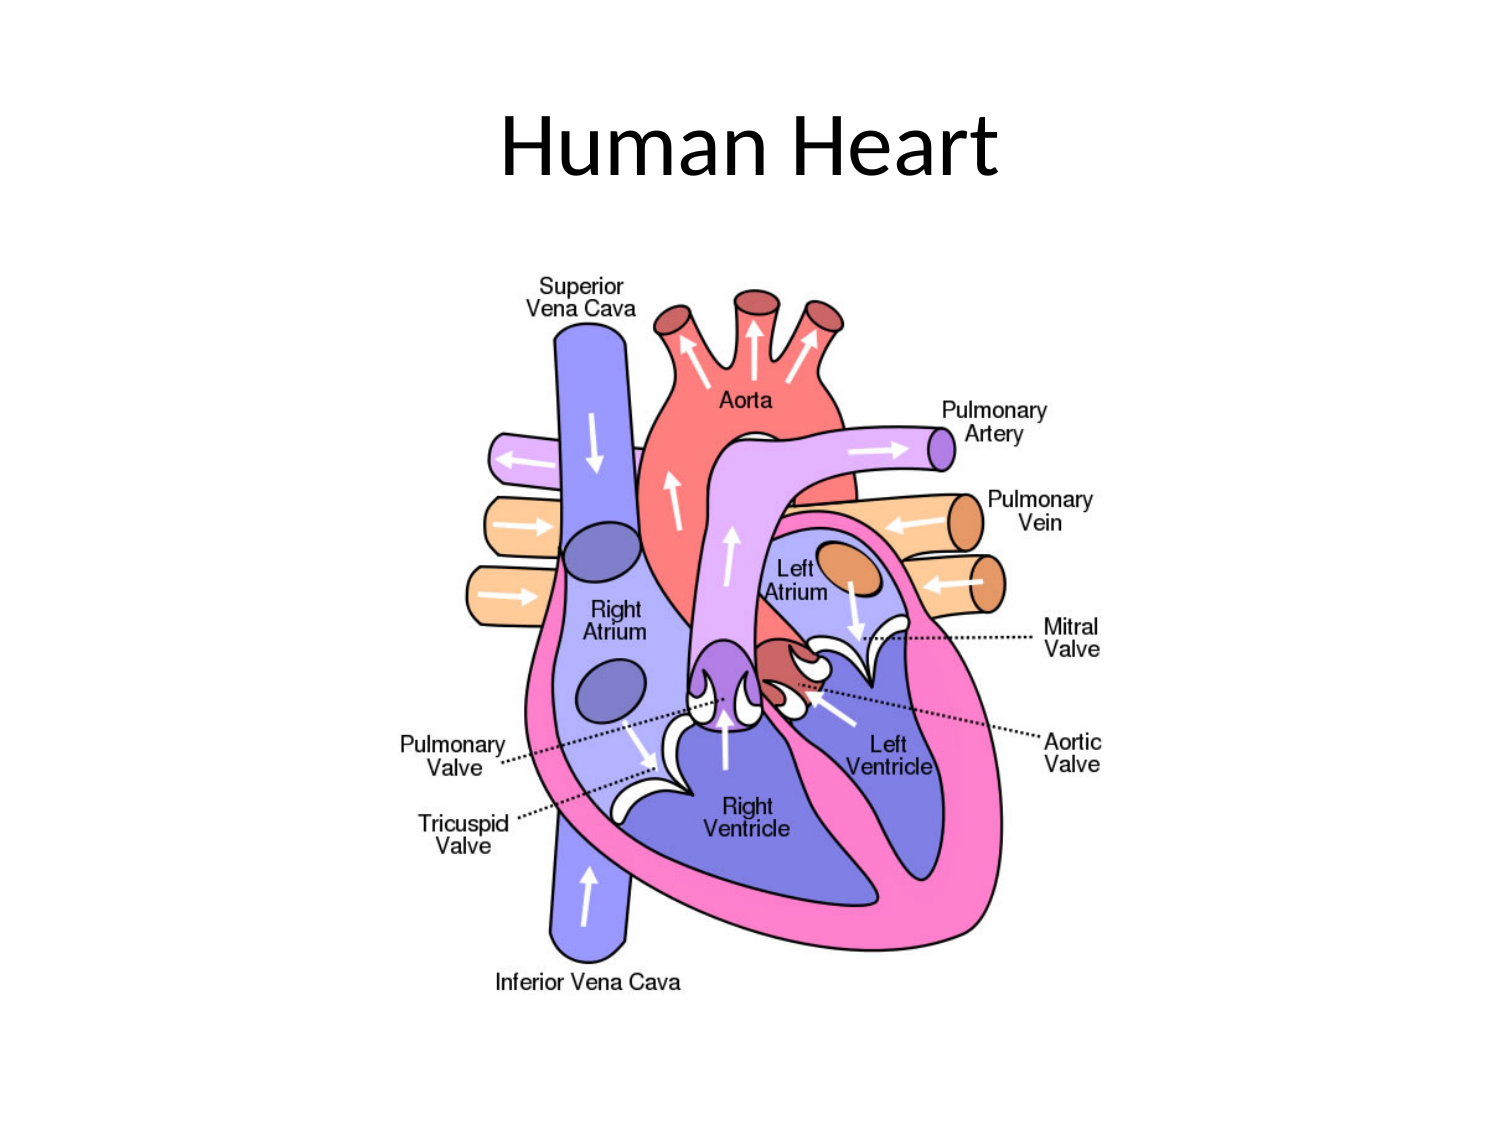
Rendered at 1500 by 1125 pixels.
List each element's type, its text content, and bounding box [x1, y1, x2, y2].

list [74, 262, 1426, 1006]
title Human Heart [75, 45, 1425, 233]
